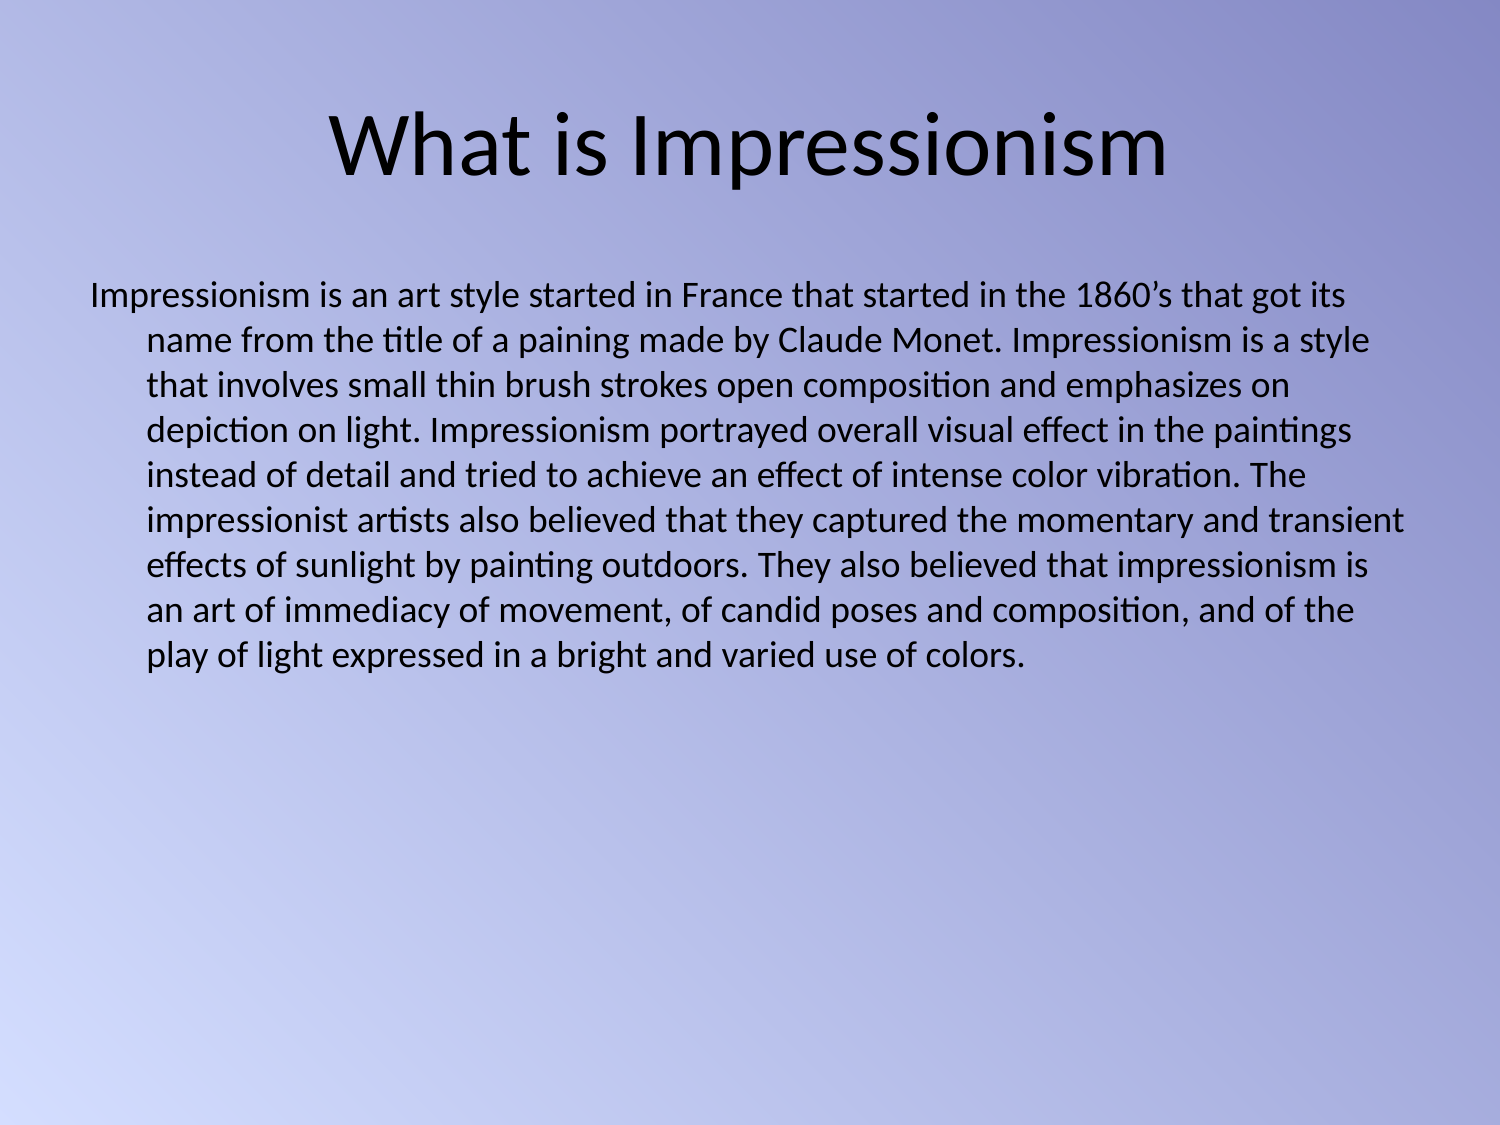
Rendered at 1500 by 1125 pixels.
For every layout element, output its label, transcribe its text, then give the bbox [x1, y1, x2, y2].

list Impressionism is an art style started in France that started in the 1860’s that got its name from the title of a paining made by Claude Monet. Impressionism is a style that involves small thin brush strokes open composition and emphasizes on depiction on light. Impressionism portrayed overall visual effect in the paintings instead of detail and tried to achieve an effect of intense color vibration. The impressionist artists also believed that they captured the momentary and transient effects of sunlight by painting outdoors. They also believed that impressionism is an art of immediacy of movement, of candid poses and composition, and of the play of light expressed in a bright and varied use of colors. [75, 262, 1425, 1005]
title What is Impressionism [75, 45, 1425, 233]
